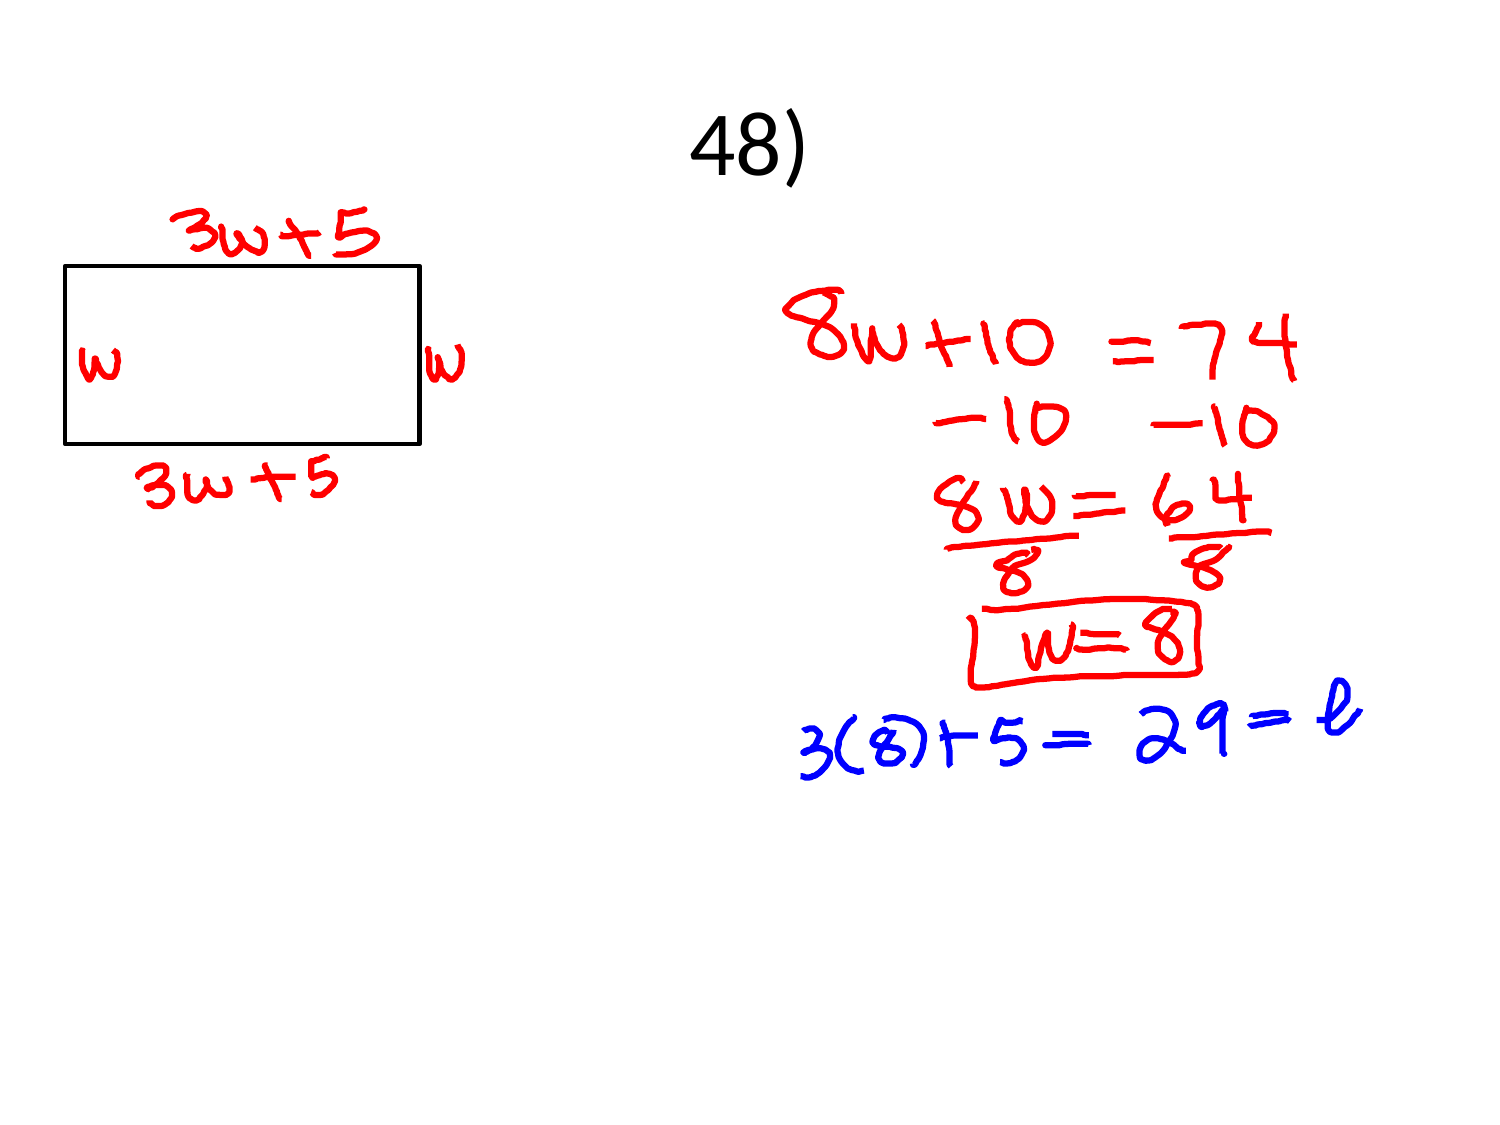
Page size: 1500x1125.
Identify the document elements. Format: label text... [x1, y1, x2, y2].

text_box [853, 323, 906, 363]
text_box [310, 456, 336, 496]
text_box [883, 716, 925, 766]
text_box [1138, 707, 1186, 762]
text_box [995, 548, 1039, 595]
text_box [1112, 359, 1154, 363]
text_box [427, 344, 463, 381]
text_box [1183, 546, 1231, 589]
text_box [1198, 702, 1226, 753]
text_box [784, 288, 845, 358]
title 48) [75, 45, 1425, 233]
text_box [982, 322, 997, 365]
text_box [288, 220, 312, 257]
text_box [1052, 733, 1089, 737]
text_box [1110, 339, 1151, 344]
text_box [63, 264, 422, 446]
text_box [1033, 402, 1067, 444]
text_box [836, 716, 864, 773]
text_box [171, 210, 217, 250]
text_box [934, 416, 987, 424]
text_box [1154, 474, 1191, 527]
text_box [1241, 409, 1276, 447]
text_box [1180, 322, 1224, 380]
text_box [939, 344, 951, 367]
text_box [1152, 422, 1203, 427]
text_box [941, 722, 952, 767]
text_box [1248, 719, 1291, 728]
text_box [280, 233, 297, 237]
text_box [334, 208, 378, 256]
text_box [220, 225, 266, 256]
text_box [185, 473, 231, 502]
text_box [1241, 493, 1252, 499]
text_box [948, 734, 978, 738]
text_box [1251, 712, 1289, 718]
text_box [992, 719, 1025, 765]
text_box [936, 477, 980, 531]
text_box [800, 727, 831, 779]
text_box [932, 320, 941, 342]
text_box [1073, 509, 1126, 517]
text_box [81, 349, 119, 381]
text_box [1316, 679, 1361, 734]
text_box [1008, 321, 1052, 364]
text_box [1211, 478, 1239, 502]
text_box [871, 729, 904, 765]
text_box [264, 464, 282, 500]
text_box [1237, 473, 1245, 521]
text_box [946, 534, 1079, 550]
text_box [299, 231, 321, 236]
text_box [1002, 486, 1054, 523]
text_box [967, 598, 1201, 689]
text_box [1251, 322, 1284, 345]
text_box [1283, 313, 1295, 382]
text_box [1074, 494, 1116, 498]
text_box [925, 338, 971, 347]
text_box [137, 464, 173, 507]
text_box [1290, 340, 1297, 346]
text_box [1168, 530, 1272, 540]
text_box [1004, 398, 1019, 443]
text_box [250, 476, 269, 481]
text_box [1213, 405, 1226, 447]
